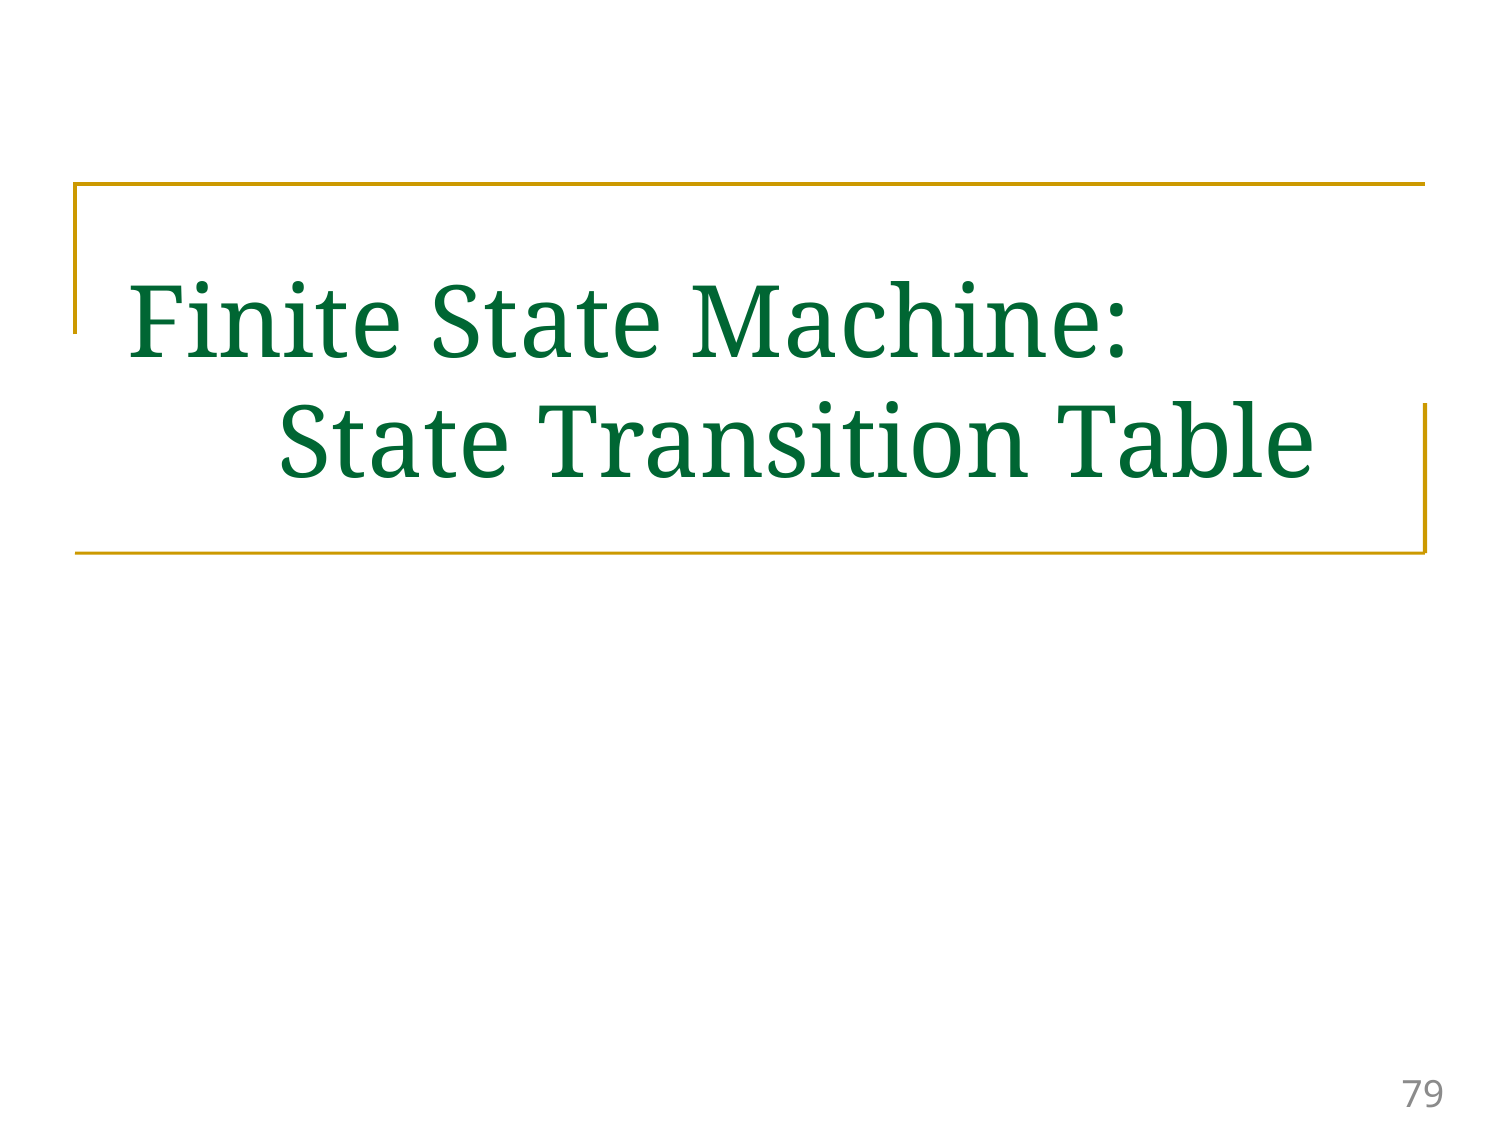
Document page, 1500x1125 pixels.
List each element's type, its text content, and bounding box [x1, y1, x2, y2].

slide_number 79 [1121, 1066, 1460, 1125]
title Finite State Machine: State Transition Table [112, 249, 1413, 538]
